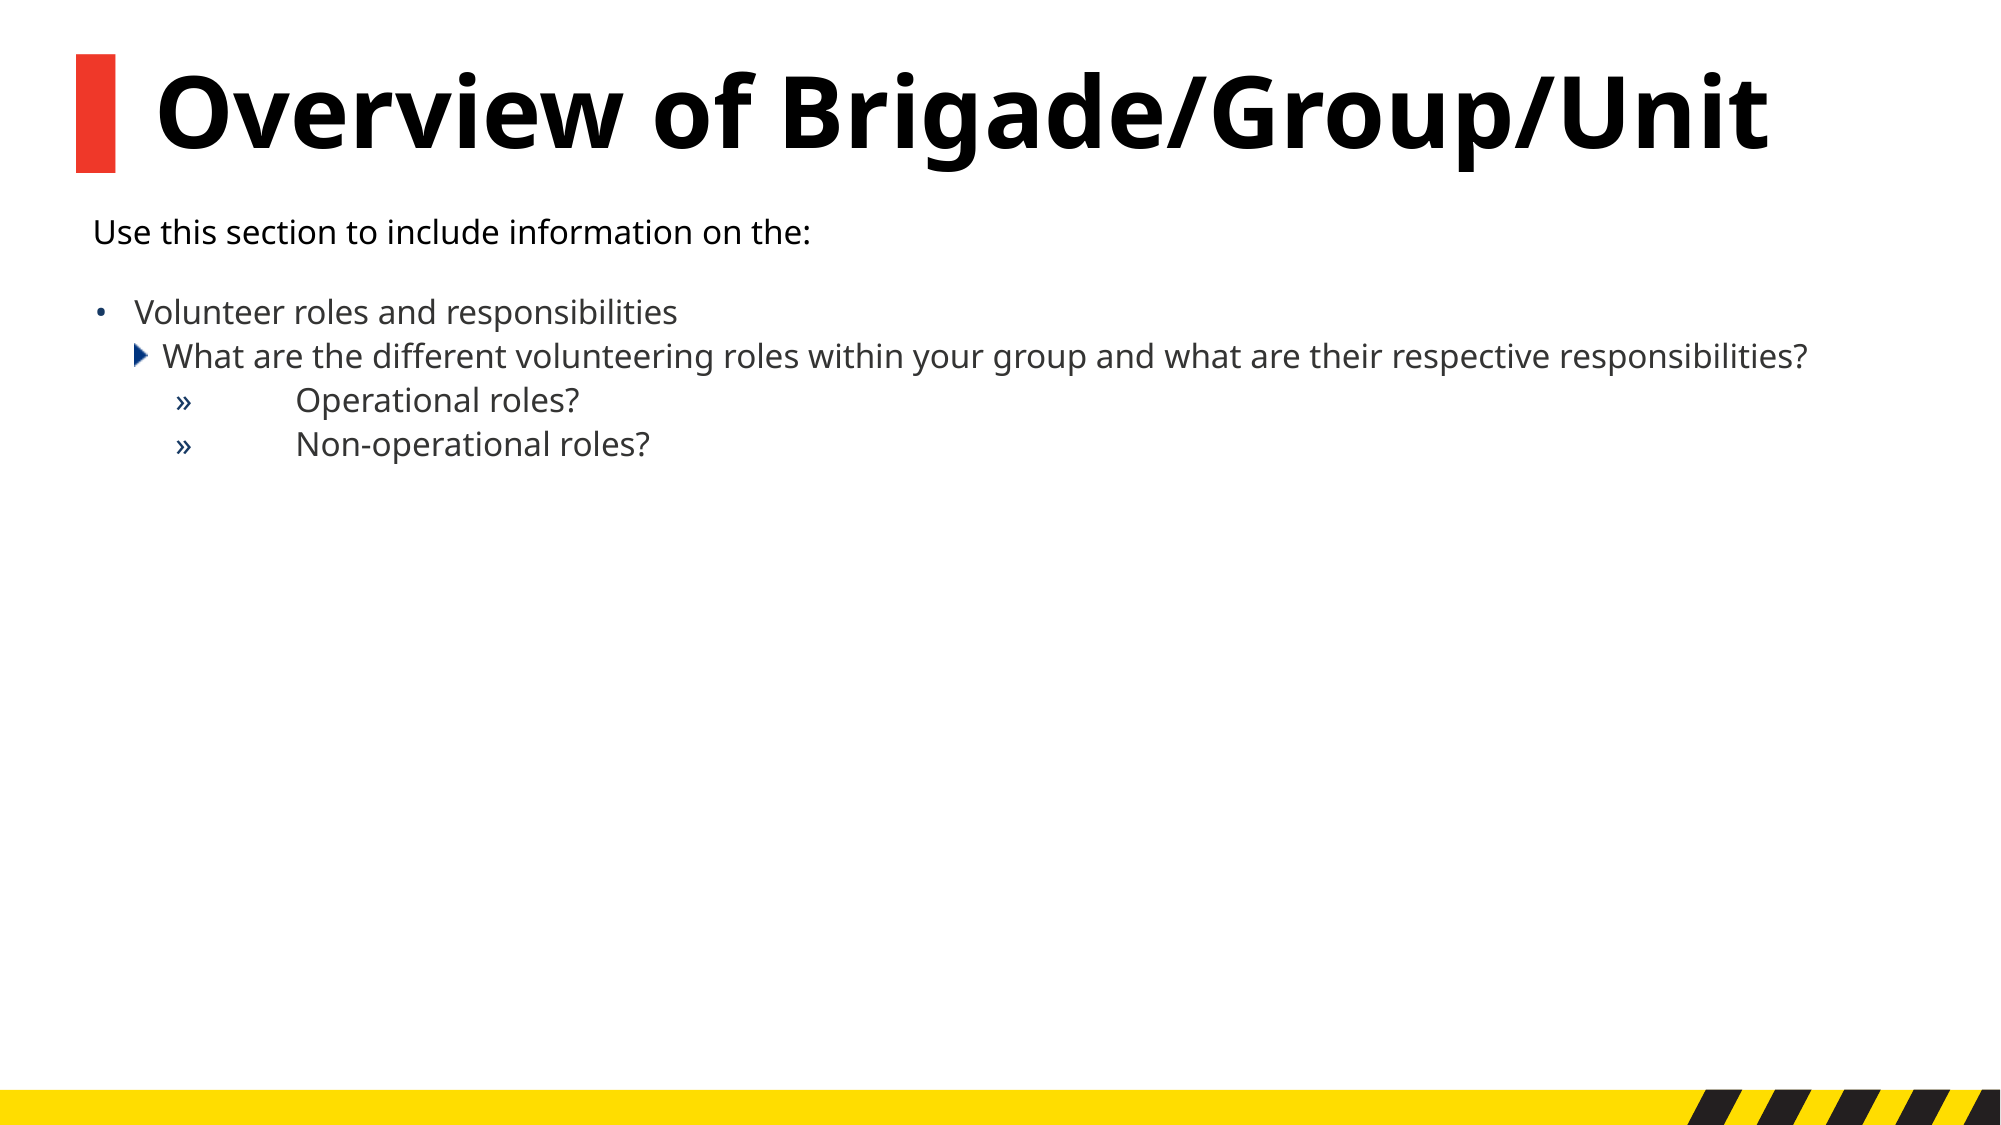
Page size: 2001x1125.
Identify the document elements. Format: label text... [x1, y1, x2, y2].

text_box ▌Overview of Brigade/Group/Unit [62, 40, 1922, 176]
text_box Use this section to include information on the: • Volunteer roles and responsibilities What are the different volunteering roles within your group and what are their respective responsibilities? » Operational roles? » Non-operational roles? [78, 204, 1923, 470]
picture [134, 343, 148, 367]
